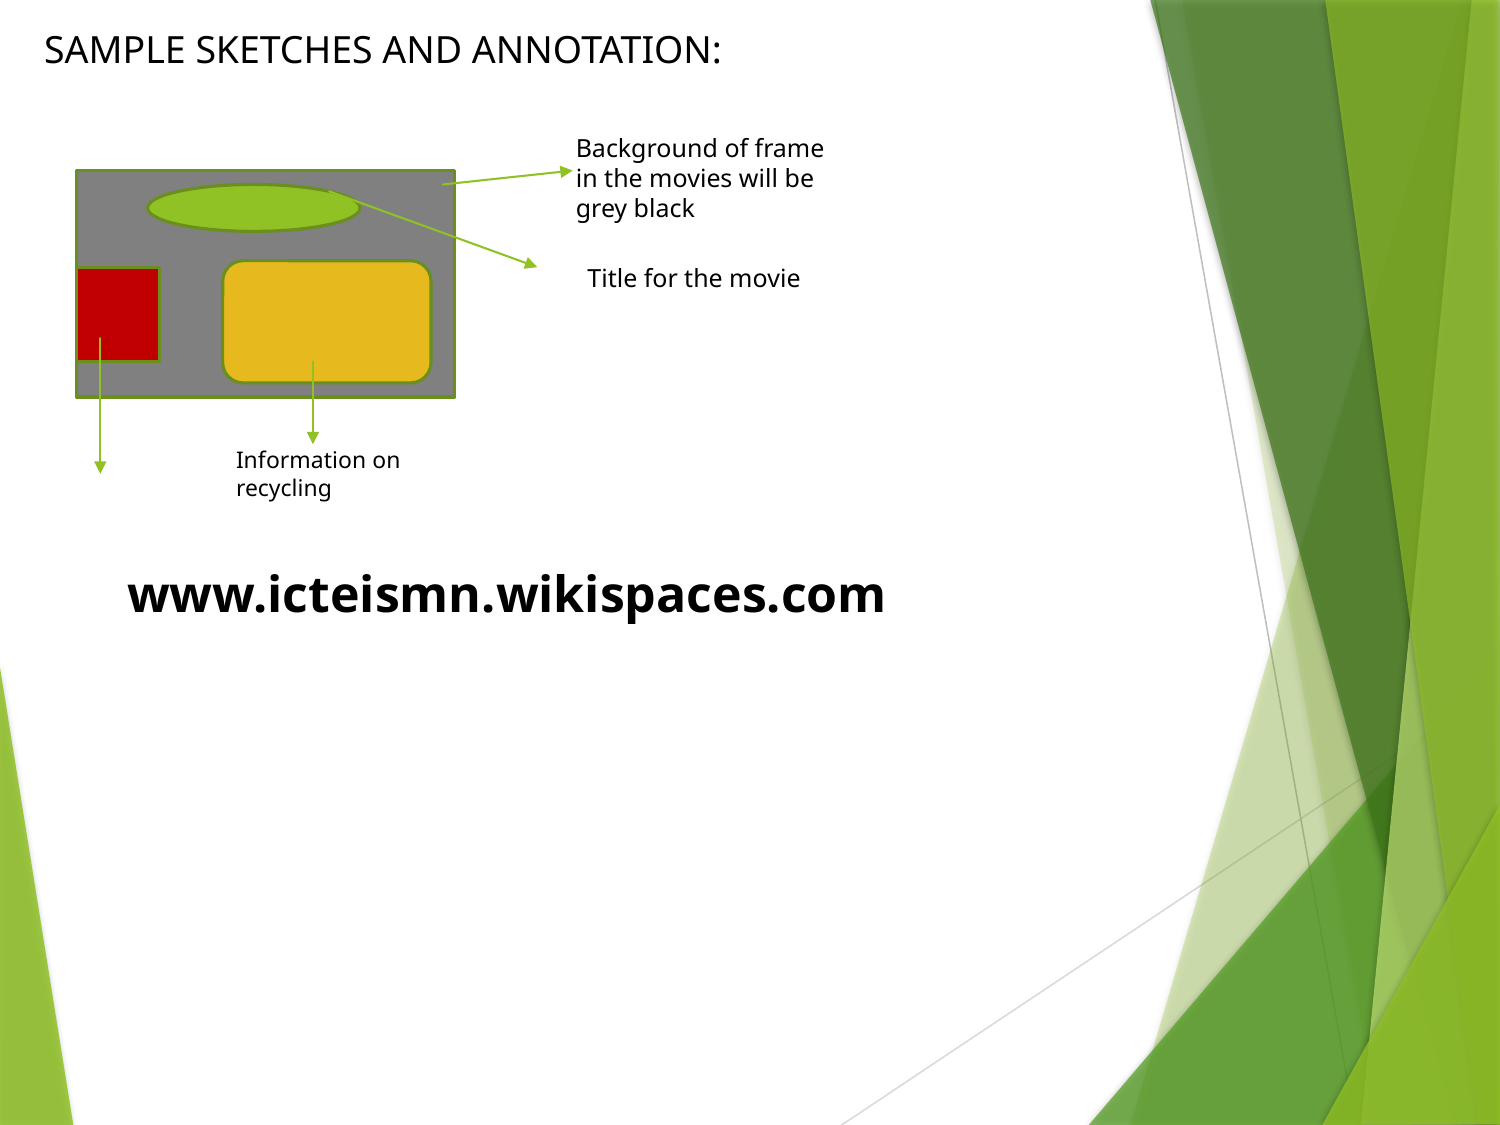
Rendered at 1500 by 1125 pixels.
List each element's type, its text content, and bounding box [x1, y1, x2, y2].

text_box [146, 182, 331, 233]
text_box SAMPLE SKETCHES AND ANNOTATION: [29, 19, 1412, 169]
text_box [75, 169, 443, 399]
text_box Background of frame in the movies will be grey black [561, 125, 857, 230]
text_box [328, 190, 538, 268]
text_box www.icteismn.wikispaces.com [112, 555, 1105, 630]
text_box [319, 276, 456, 399]
text_box Information on recycling [221, 438, 470, 509]
text_box [75, 266, 161, 363]
text_box [221, 259, 433, 385]
text_box Title for the movie [572, 255, 892, 300]
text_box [442, 170, 574, 185]
